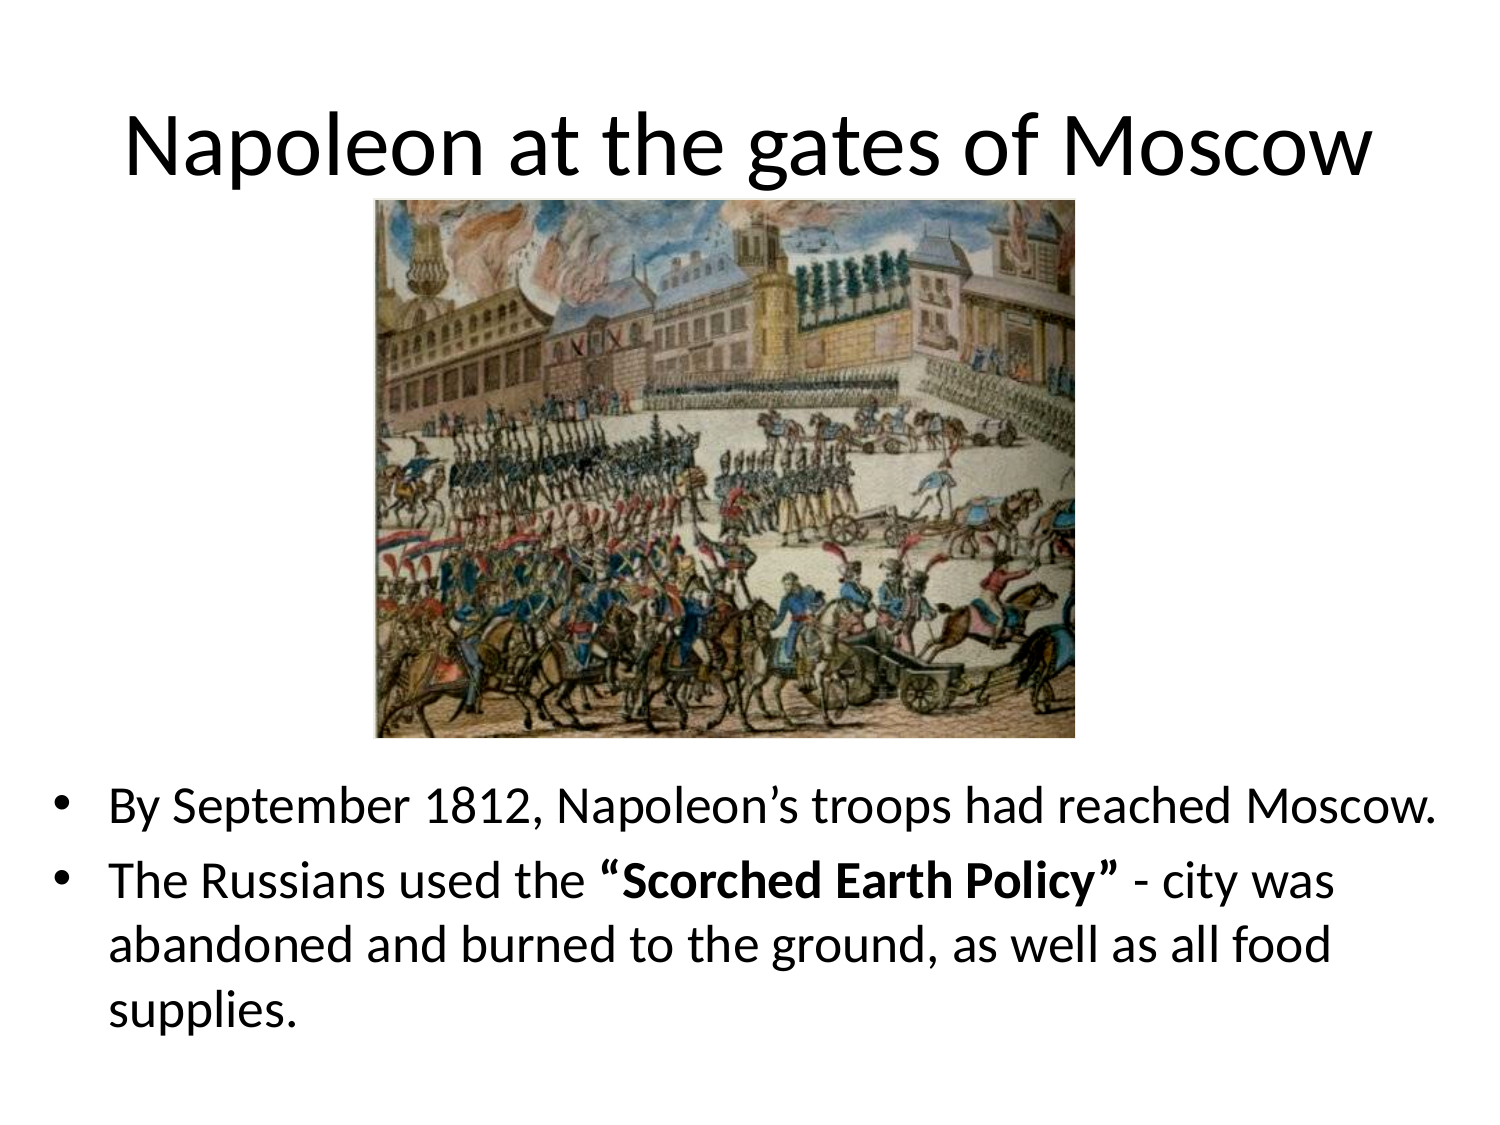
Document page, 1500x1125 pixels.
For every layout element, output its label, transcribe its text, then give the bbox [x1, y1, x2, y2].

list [374, 199, 1076, 739]
title Napoleon at the gates of Moscow [75, 45, 1425, 233]
list By September 1812, Napoleon’s troops had reached Moscow. The Russians used the “Scorched Earth Policy” - city was abandoned and burned to the ground, as well as all food supplies. [37, 762, 1463, 1088]
